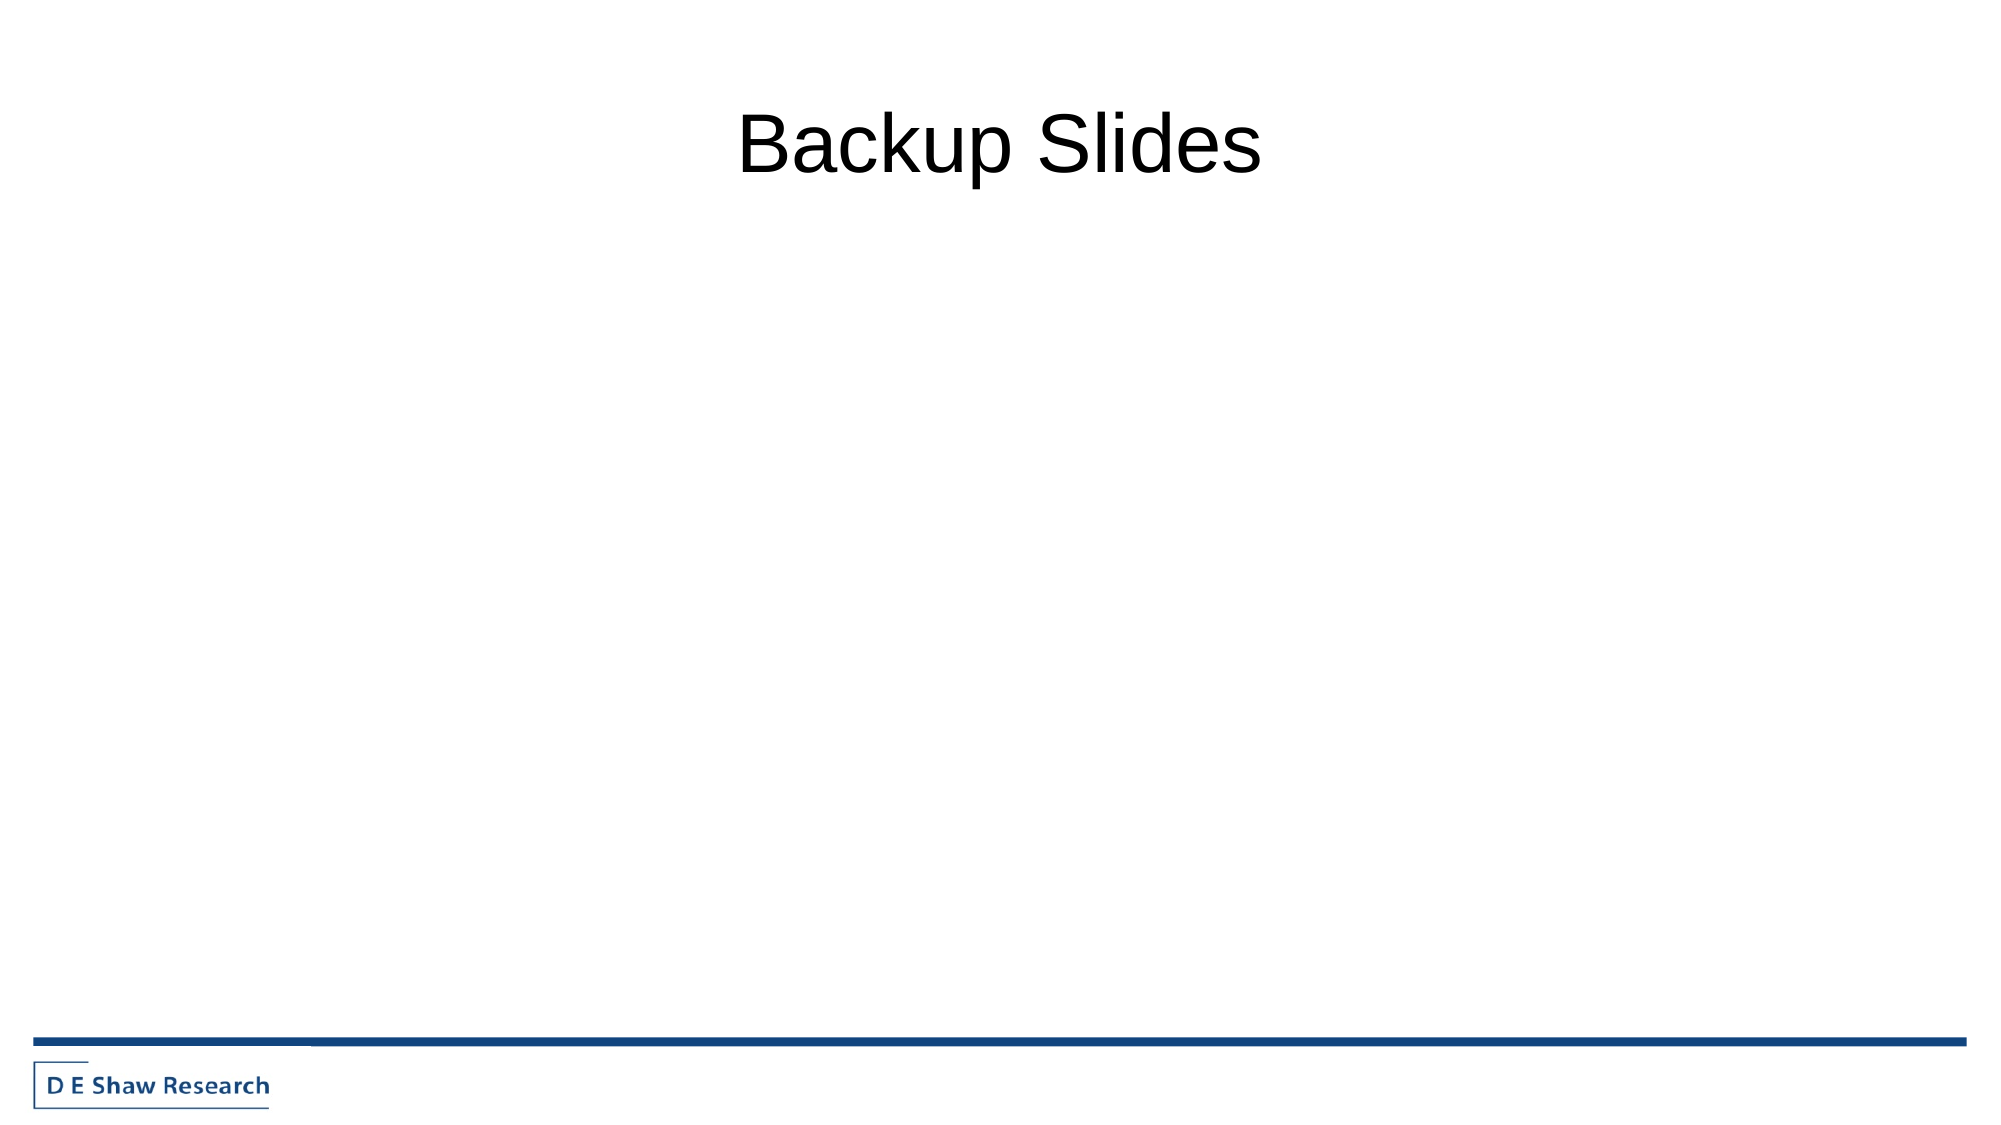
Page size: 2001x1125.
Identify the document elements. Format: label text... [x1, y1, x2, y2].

title Backup Slides [99, 45, 1900, 233]
picture [10, 1046, 311, 1123]
